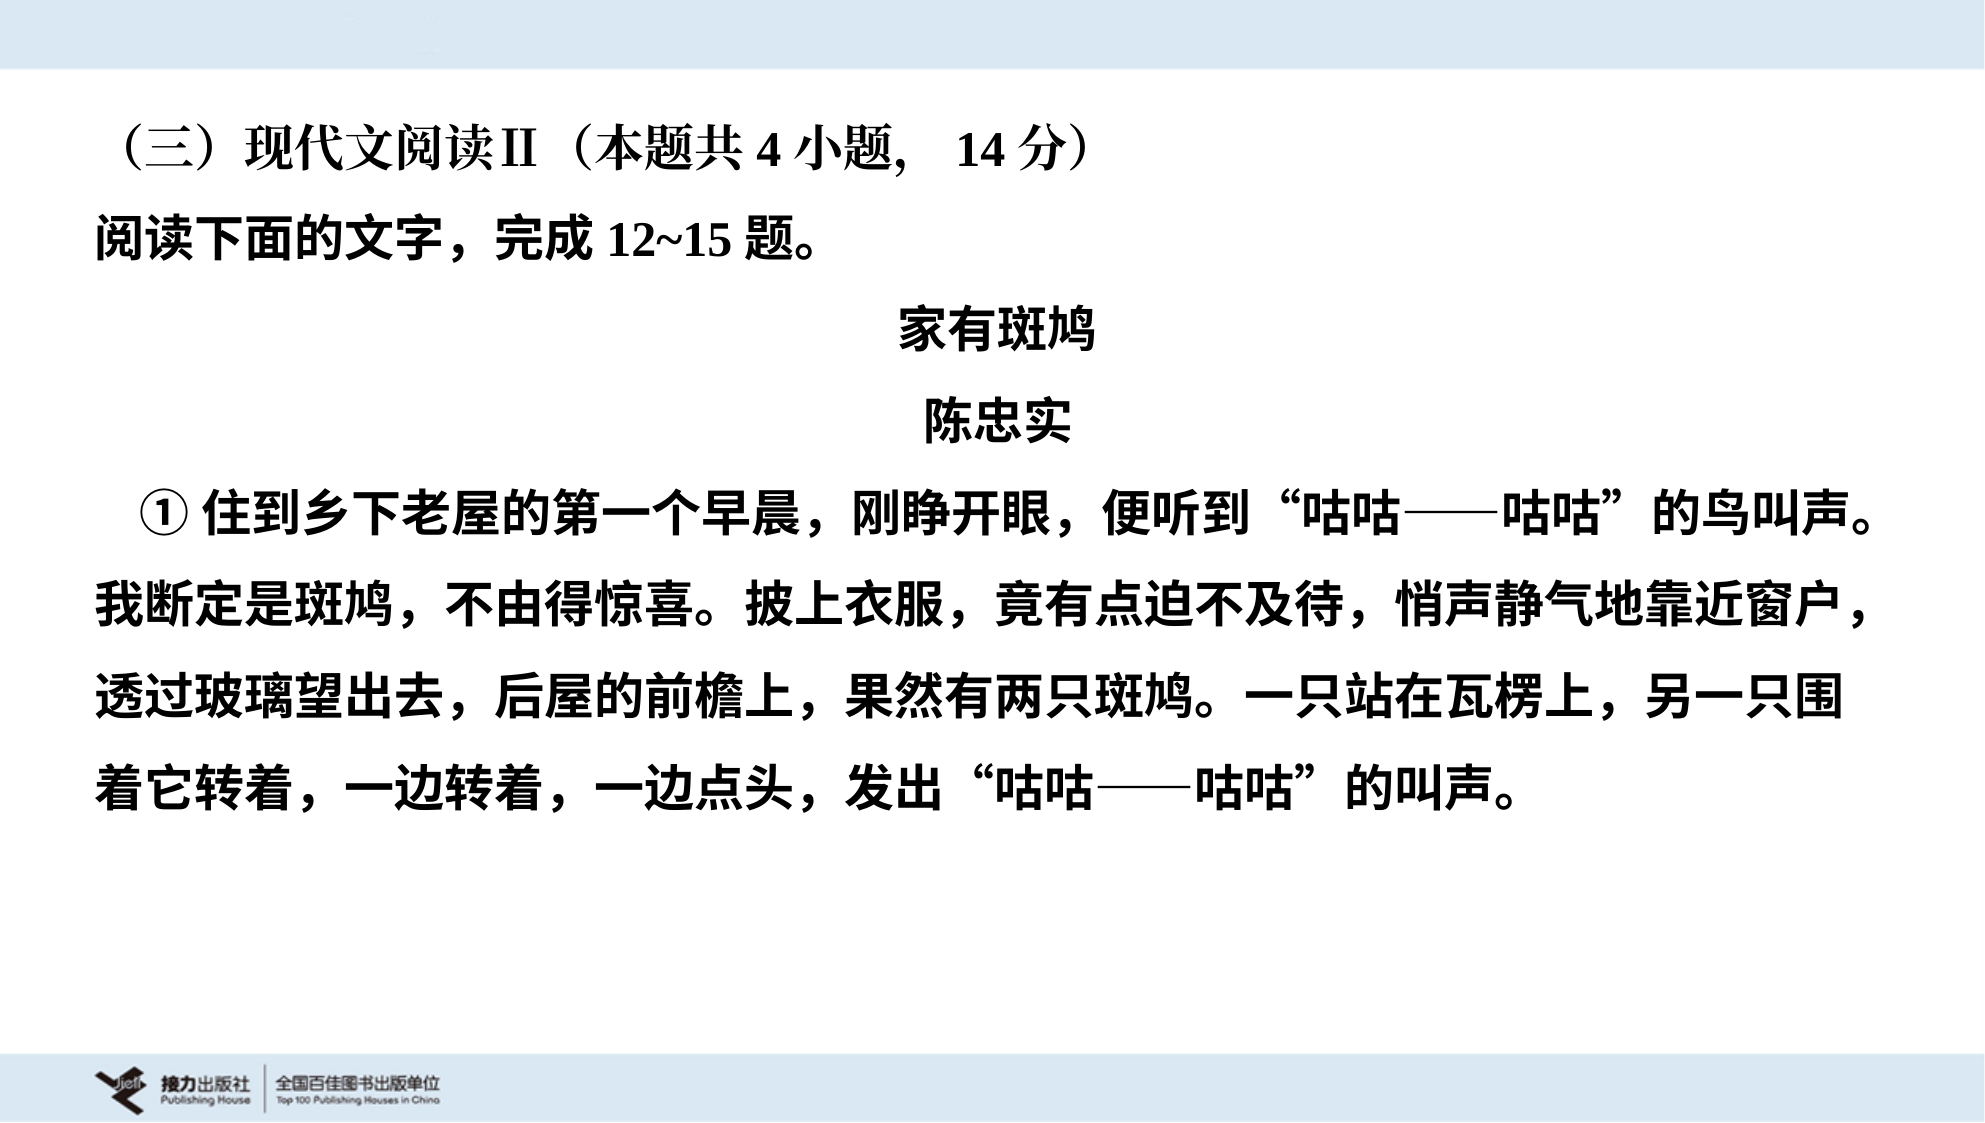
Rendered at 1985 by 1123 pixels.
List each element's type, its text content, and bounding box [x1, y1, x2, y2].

picture [0, 0, 1985, 1122]
text_box 阅读下面的文字，完成12~15题。 家有斑鸠 陈忠实 ①住到乡下老屋的第一个早晨，刚睁开眼，便听到“咕咕——咕咕”的鸟叫声。 我断定是斑鸠，不由得惊喜。披上衣服，竟有点迫不及待，悄声静气地靠近窗户， 透过玻璃望出去，后屋的前檐上，果然有两只斑鸠。一只站在瓦楞上，另一只围 着它转着，一边转着，一边点头，发出“咕咕——咕咕”的叫声。 [94, 174, 1892, 817]
text_box （三）现代文阅读Ⅱ（本题共4小题，14分） [94, 88, 1892, 174]
